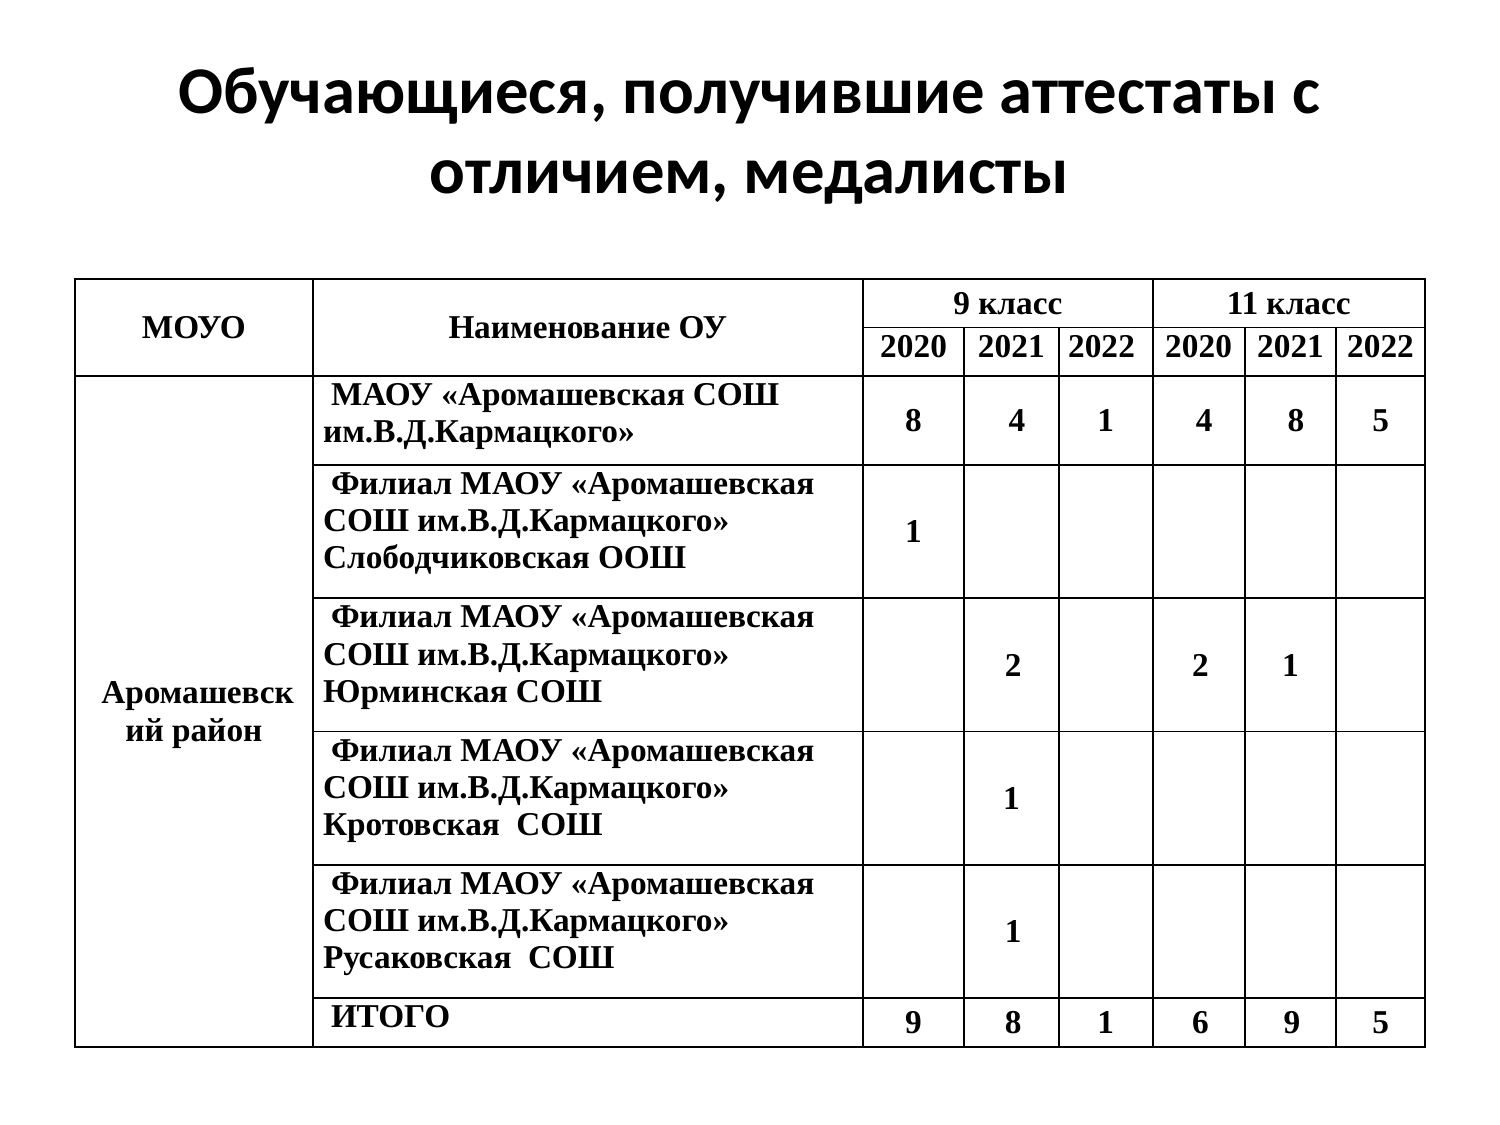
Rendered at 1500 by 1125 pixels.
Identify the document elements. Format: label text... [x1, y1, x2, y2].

table_cell [1060, 599, 1152, 731]
table_header МОУО [76, 280, 312, 375]
table_cell [1337, 466, 1424, 597]
table_cell 8 [965, 999, 1058, 1046]
table_cell 1 [1246, 599, 1335, 731]
table_cell 8 [1246, 377, 1335, 464]
table_cell [1246, 732, 1335, 864]
table_cell 8 [864, 377, 963, 464]
table_cell [864, 866, 963, 997]
table_cell 4 [965, 377, 1058, 464]
table_cell [965, 466, 1058, 597]
table_cell ИТОГО [314, 999, 862, 1046]
table_cell 2020 [1154, 328, 1244, 375]
table_cell 5 [1337, 377, 1424, 464]
table_cell [1337, 732, 1424, 864]
table_cell [1246, 466, 1335, 597]
table_cell МАОУ «Аромашевская СОШ им.В.Д.Кармацкого» [314, 377, 862, 464]
table_cell 9 [864, 999, 963, 1046]
table_cell [864, 599, 963, 731]
table_cell 4 [1154, 377, 1244, 464]
table_header Наименование ОУ [314, 280, 862, 375]
table_cell [1060, 866, 1152, 997]
table_cell [1154, 466, 1244, 597]
table_cell Филиал МАОУ «Аромашевская СОШ им.В.Д.Кармацкого» Русаковская СОШ [314, 866, 862, 997]
table_cell [864, 732, 963, 864]
table_cell 2021 [965, 328, 1058, 375]
table_cell 6 [1154, 999, 1244, 1046]
table_cell Филиал МАОУ «Аромашевская СОШ им.В.Д.Кармацкого» Юрминская СОШ [314, 599, 862, 731]
table_header 9 класс [864, 280, 1152, 327]
table_cell Аромашевский район [76, 377, 312, 1046]
table_cell 5 [1337, 999, 1424, 1046]
table_cell Филиал МАОУ «Аромашевская СОШ им.В.Д.Кармацкого» Слободчиковская ООШ [314, 466, 862, 597]
table_cell 1 [1060, 377, 1152, 464]
table_cell 1 [1060, 999, 1152, 1046]
table_cell 2 [1154, 599, 1244, 731]
table_cell 1 [864, 466, 963, 597]
table_cell 2 [965, 599, 1058, 731]
table_cell 2021 [1246, 328, 1335, 375]
table_cell 1 [965, 732, 1058, 864]
table_cell 2022 [1060, 328, 1152, 375]
table_cell 9 [1246, 999, 1335, 1046]
table_cell 2022 [1337, 328, 1424, 375]
table_cell 2020 [864, 328, 963, 375]
table_cell [1246, 866, 1335, 997]
table_cell [1337, 599, 1424, 731]
table_cell [1337, 866, 1424, 997]
title Обучающиеся, получившие аттестаты с отличием, медалисты [75, 101, 1425, 233]
table_header 11 класс [1154, 280, 1424, 327]
table_cell [1154, 732, 1244, 864]
table_cell 1 [965, 866, 1058, 997]
table_cell [1060, 732, 1152, 864]
table_cell [1060, 466, 1152, 597]
table_cell Филиал МАОУ «Аромашевская СОШ им.В.Д.Кармацкого» Кротовская СОШ [314, 732, 862, 864]
table_cell [1154, 866, 1244, 997]
